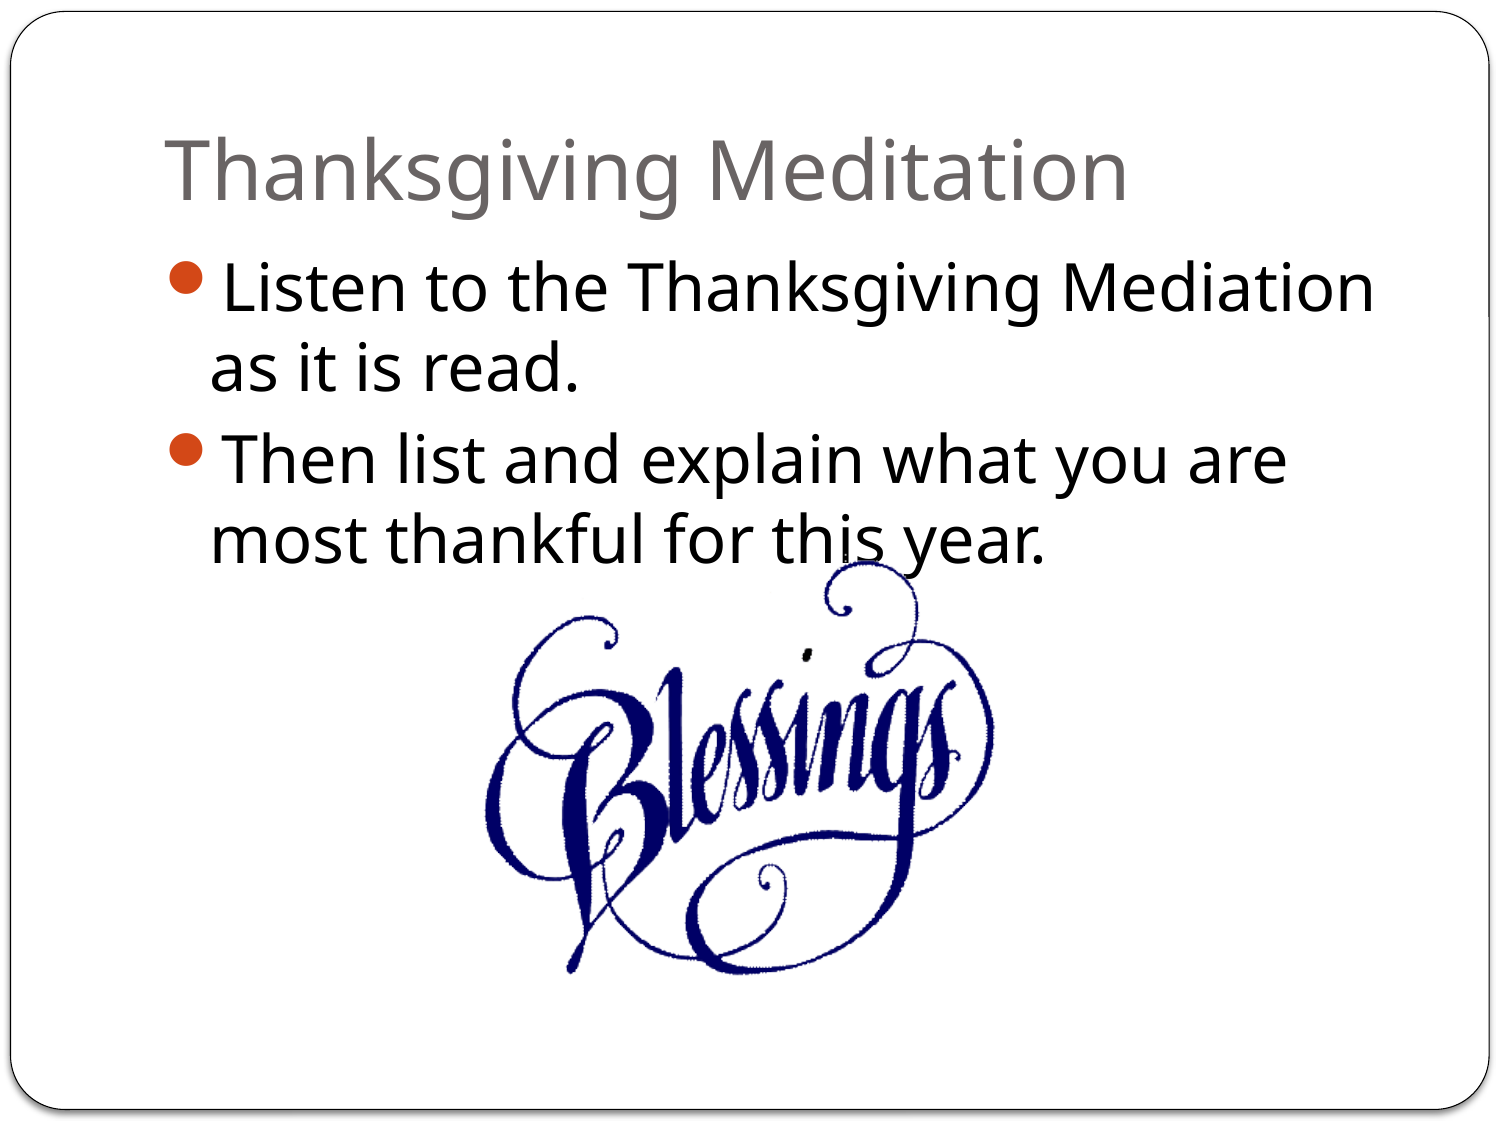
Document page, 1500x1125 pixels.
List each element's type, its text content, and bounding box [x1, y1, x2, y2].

list Listen to the Thanksgiving Mediation as it is read. Then list and explain what you are most thankful for this year. [150, 237, 1425, 988]
title Thanksgiving Meditation [150, 45, 1425, 233]
picture [462, 487, 1026, 993]
